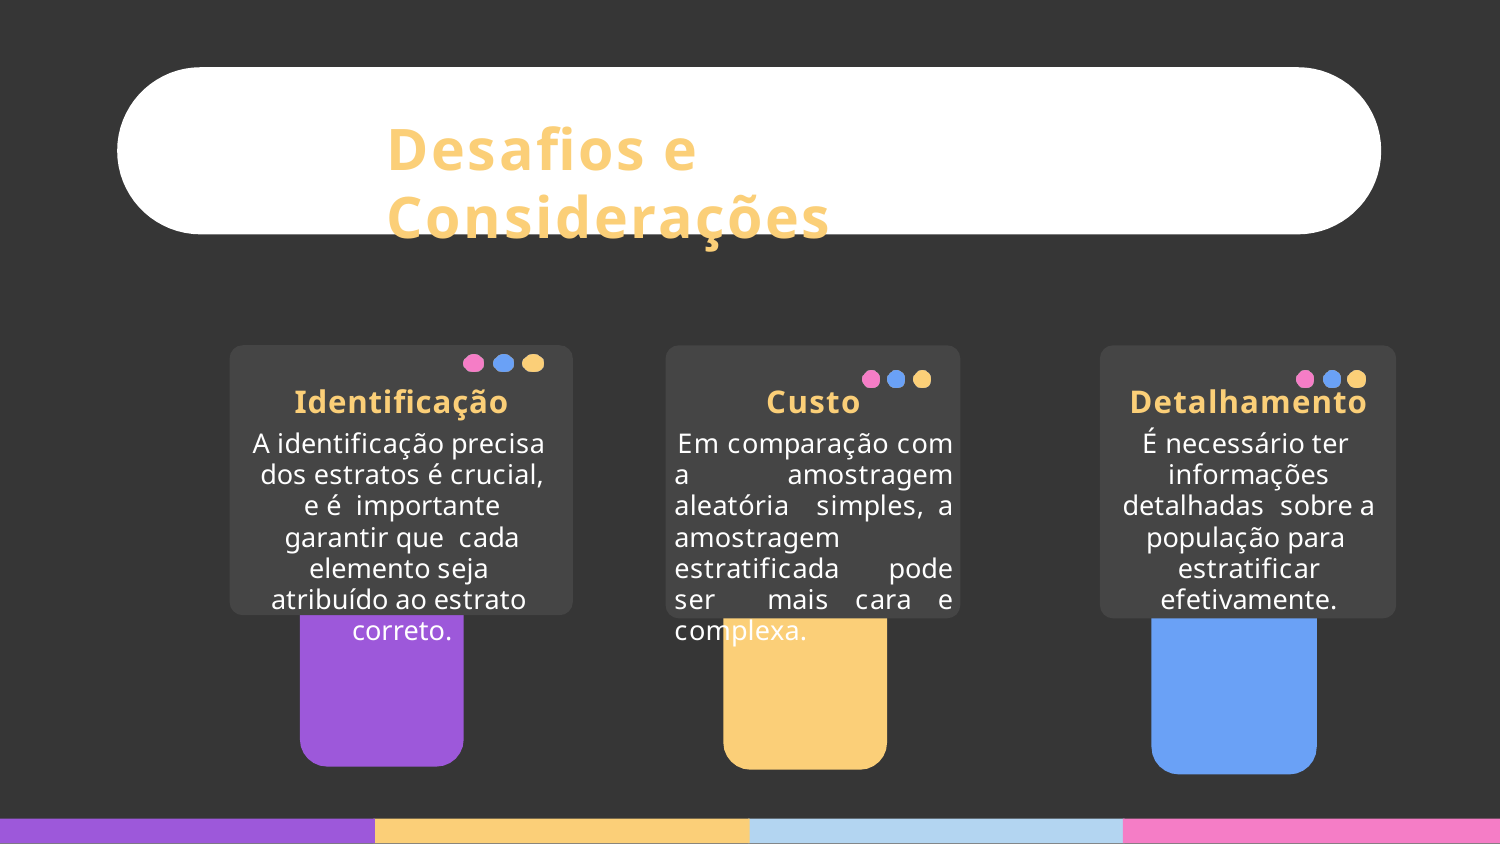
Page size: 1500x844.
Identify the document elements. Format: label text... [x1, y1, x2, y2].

text_box [117, 67, 1382, 235]
title Desafios e Considerações [384, 110, 1114, 254]
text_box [229, 345, 574, 767]
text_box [0, 818, 1500, 844]
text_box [1099, 345, 1397, 775]
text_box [665, 344, 961, 771]
